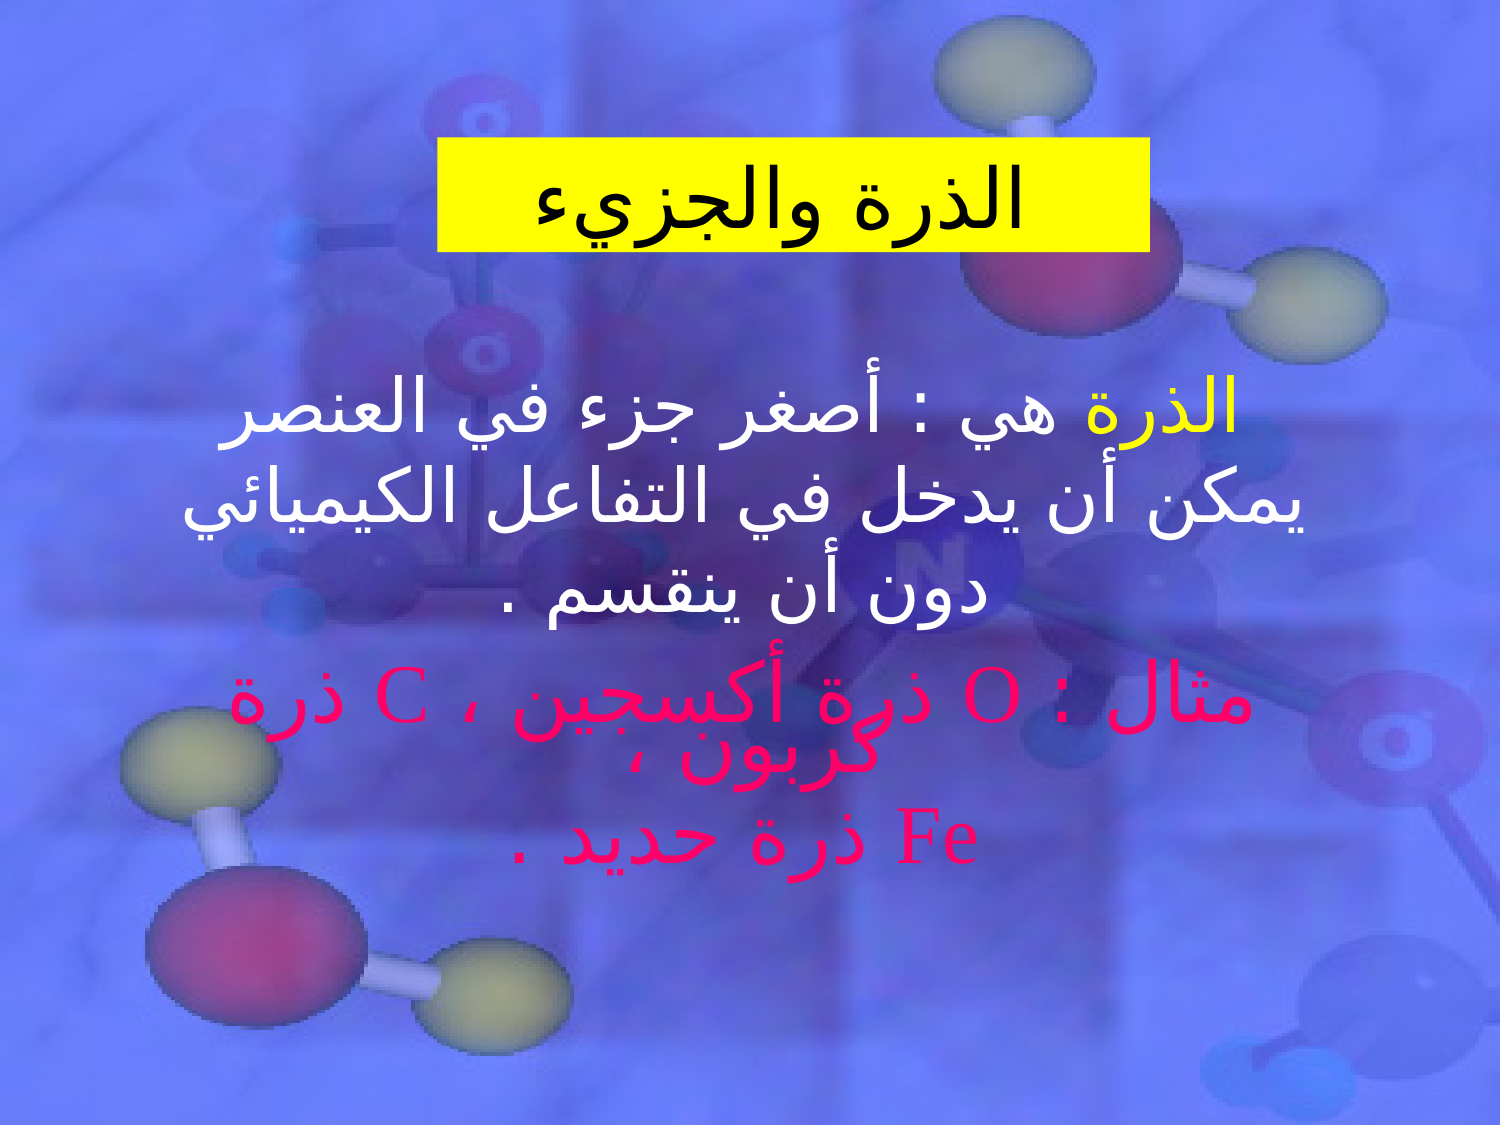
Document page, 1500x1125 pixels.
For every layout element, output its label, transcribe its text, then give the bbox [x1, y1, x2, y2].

picture [0, 0, 1500, 1125]
text_box الذرة والجزيء [437, 137, 1150, 253]
text_box مثال : O ذرة أكسجين ، C ذرة كربون ، Fe ذرة حديد . [74, 674, 1438, 882]
text_box الذرة هي : أصغر جزء في العنصر يمكن أن يدخل في التفاعل الكيميائي دون أن ينقسم . [137, 349, 1350, 635]
